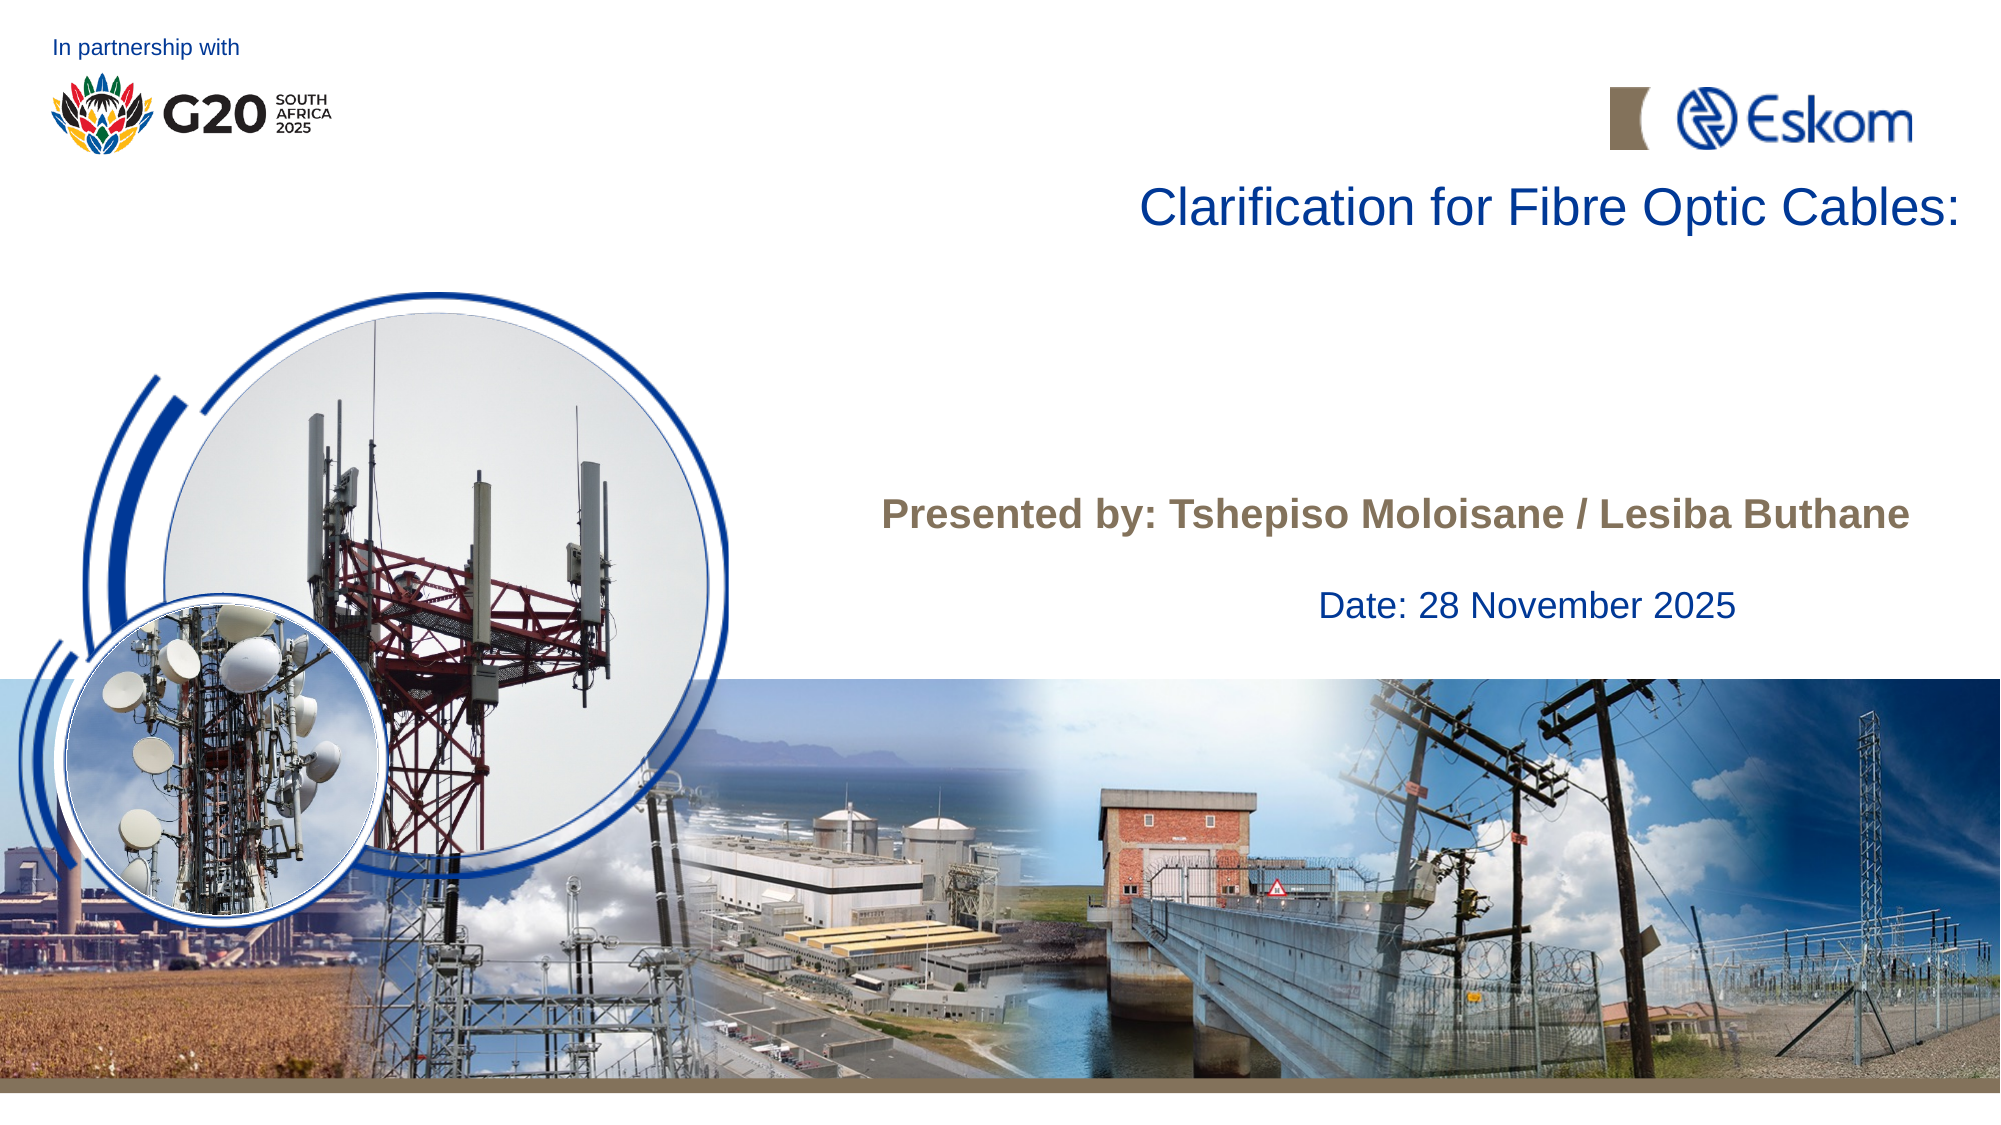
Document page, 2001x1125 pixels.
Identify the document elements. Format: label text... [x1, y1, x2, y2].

picture [50, 72, 337, 155]
subtitle Presented by: Tshepiso Moloisane / Lesiba Buthane [757, 479, 1926, 540]
picture [0, 313, 2000, 1078]
title Clarification for Fibre Optic Cables: [706, 170, 1977, 480]
list Date: 28 November 2025 [757, 578, 1926, 654]
